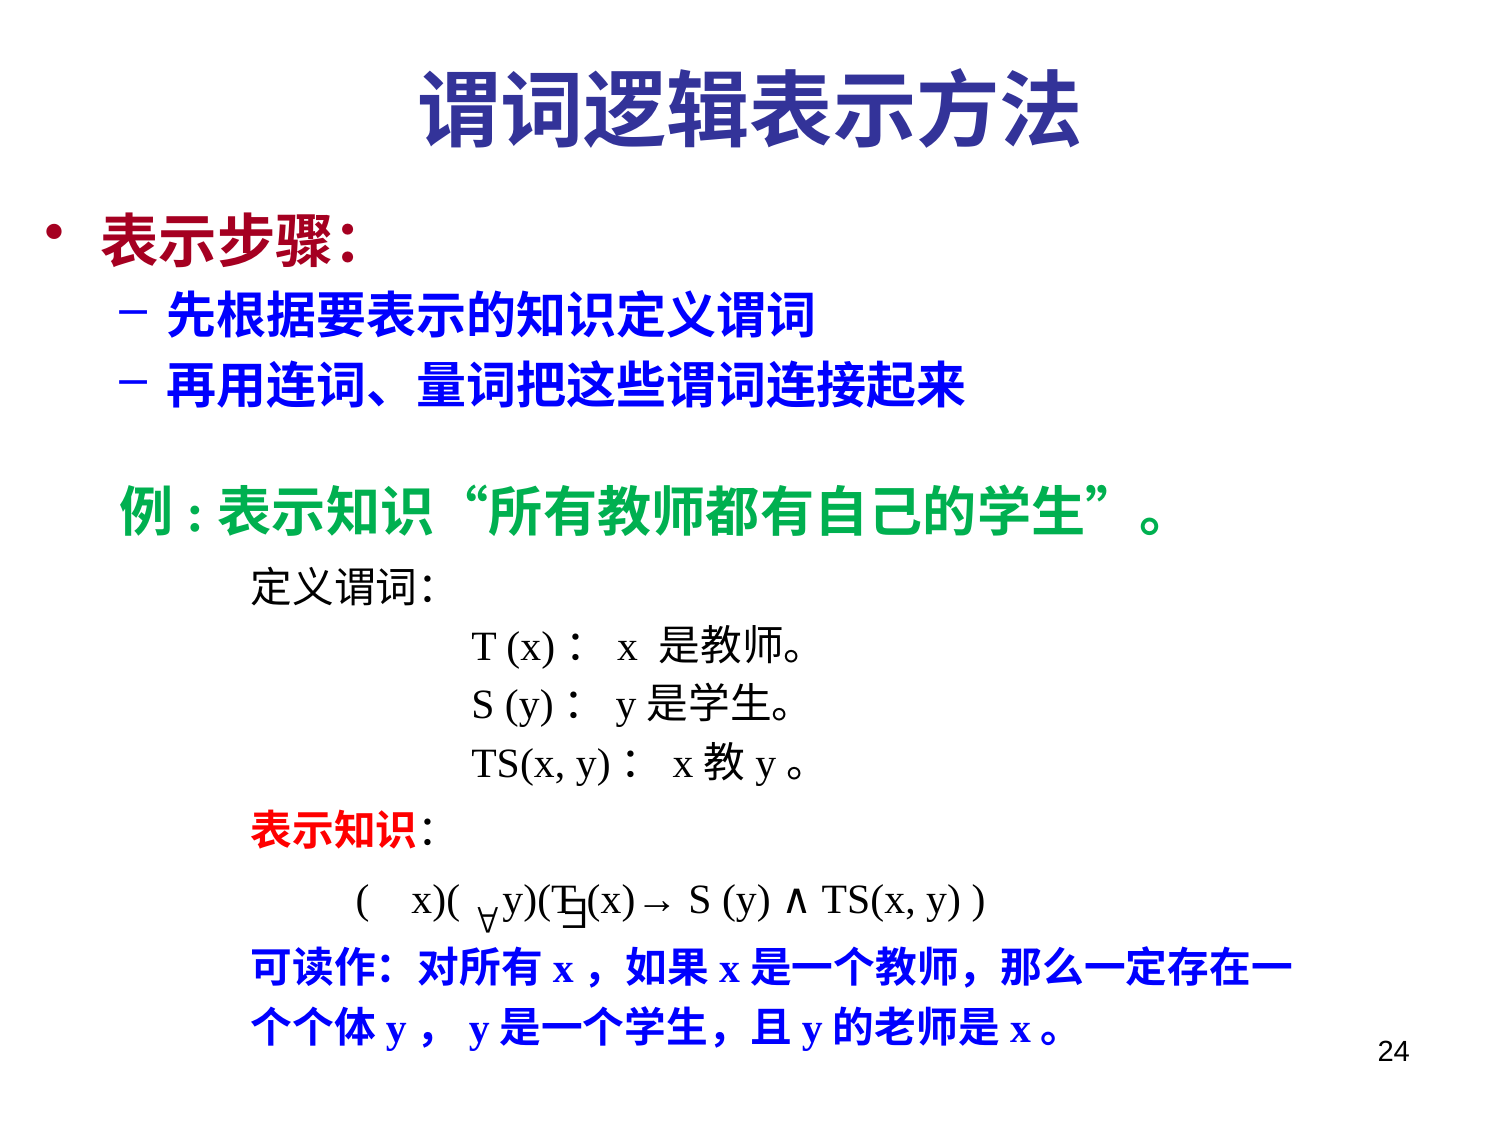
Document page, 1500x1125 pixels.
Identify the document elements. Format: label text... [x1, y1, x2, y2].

list 表示步骤： 先根据要表示的知识定义谓词 再用连词、量词把这些谓词连接起来 例:表示知识“所有教师都有自己的学生”。 定义谓词： T (x)：x 是教师。 S (y)：y是学生。 TS(x, y)：x教y。 表示知识： ( x)( y)(T (x)→ S (y) ∧ TS(x, y) ) 可读作：对所有x，如果x是一个教师，那么一定存在一个个体y，y是一个学生，且y的老师是x。 [29, 196, 1312, 1125]
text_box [466, 898, 505, 941]
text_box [554, 892, 591, 936]
title 谓词逻辑表示方法 [75, 45, 1425, 169]
slide_number 24 [1312, 1024, 1425, 1103]
